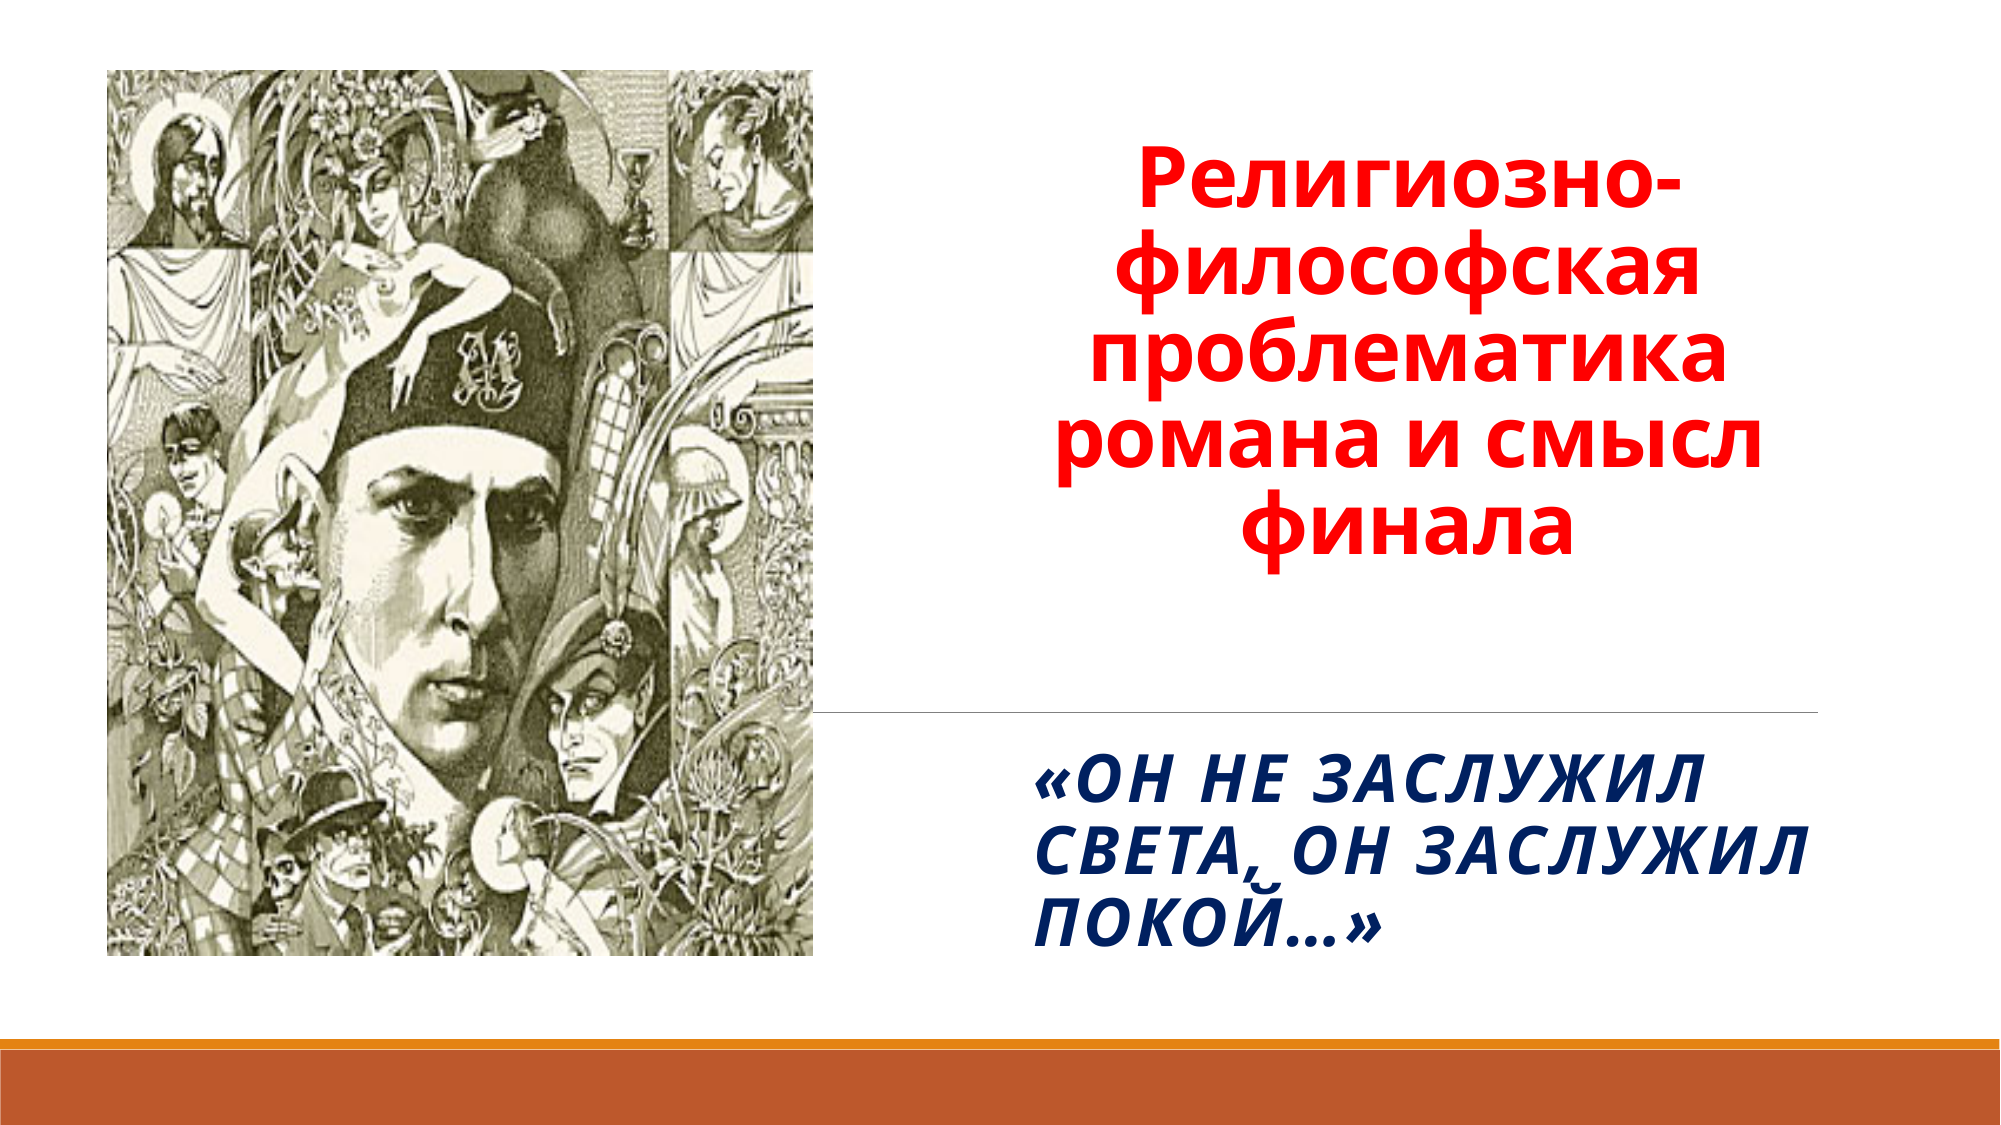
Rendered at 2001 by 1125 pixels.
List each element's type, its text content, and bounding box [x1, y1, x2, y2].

title Религиозно-философская проблематика романа и смысл финала [903, 126, 1914, 580]
picture [106, 70, 813, 957]
subtitle «Он не заслужил света, он заслужил покой…» [1018, 737, 1869, 1009]
